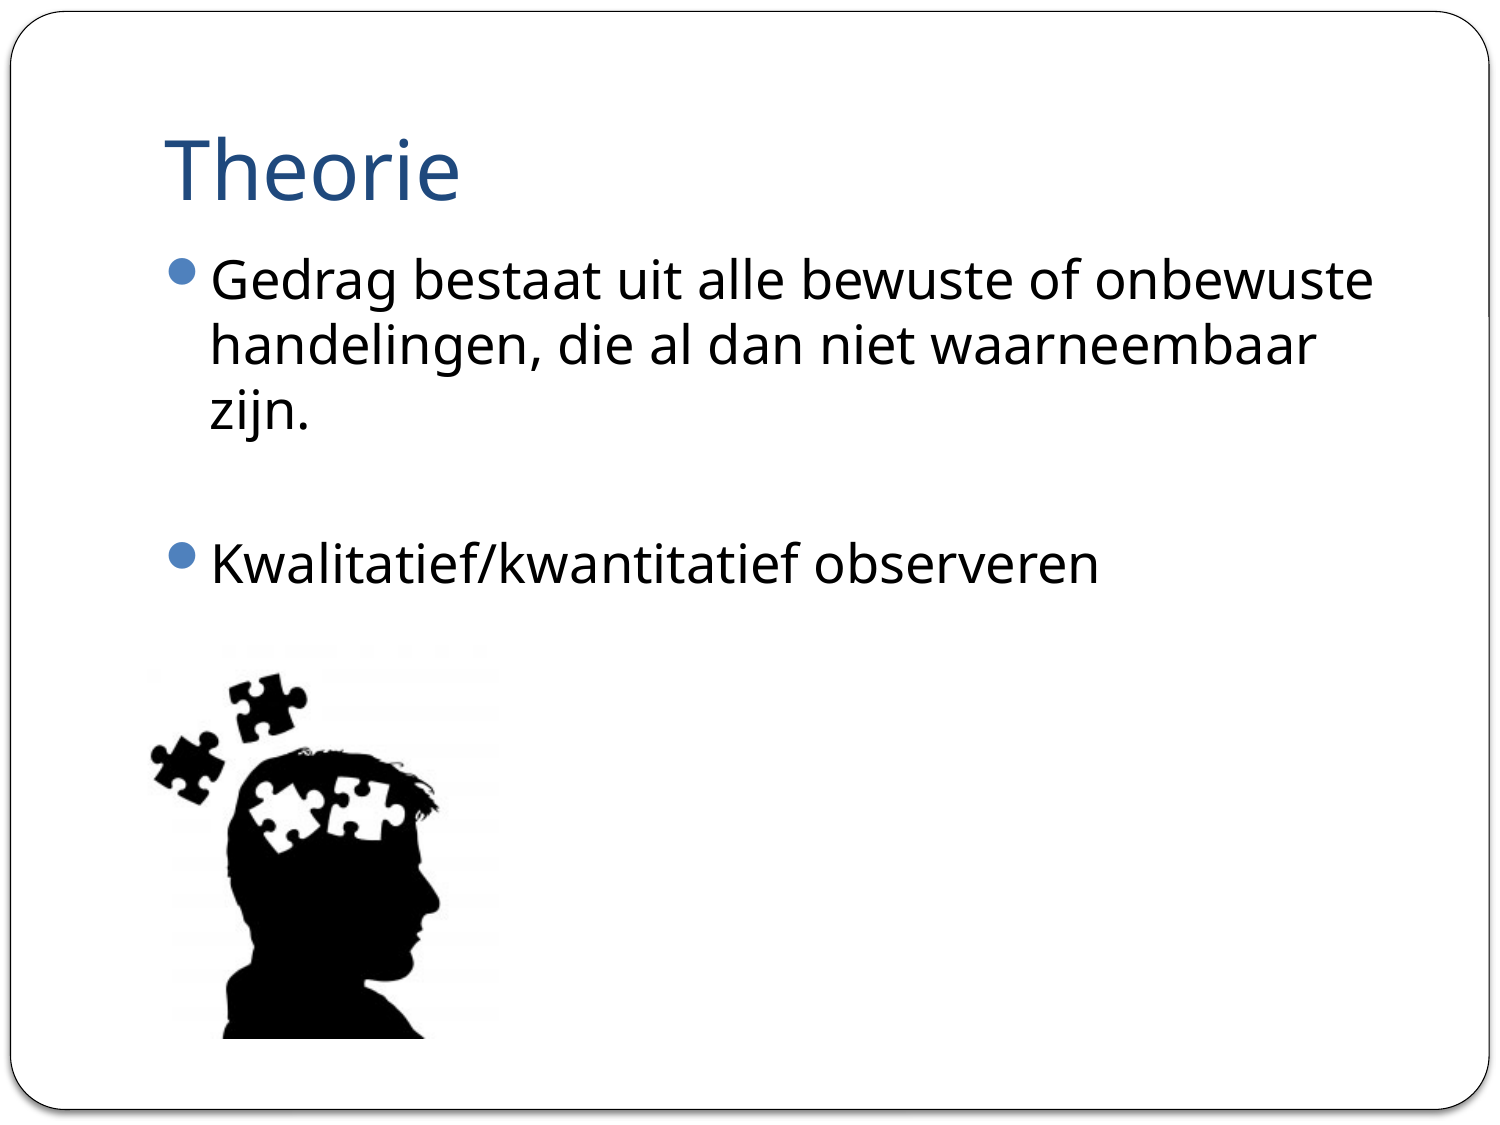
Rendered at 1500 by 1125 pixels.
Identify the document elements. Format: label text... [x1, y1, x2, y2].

picture [123, 644, 500, 1040]
title Theorie [150, 45, 1425, 233]
list Gedrag bestaat uit alle bewuste of onbewuste handelingen, die al dan niet waarneembaar zijn. Kwalitatief/kwantitatief observeren [150, 237, 1425, 988]
